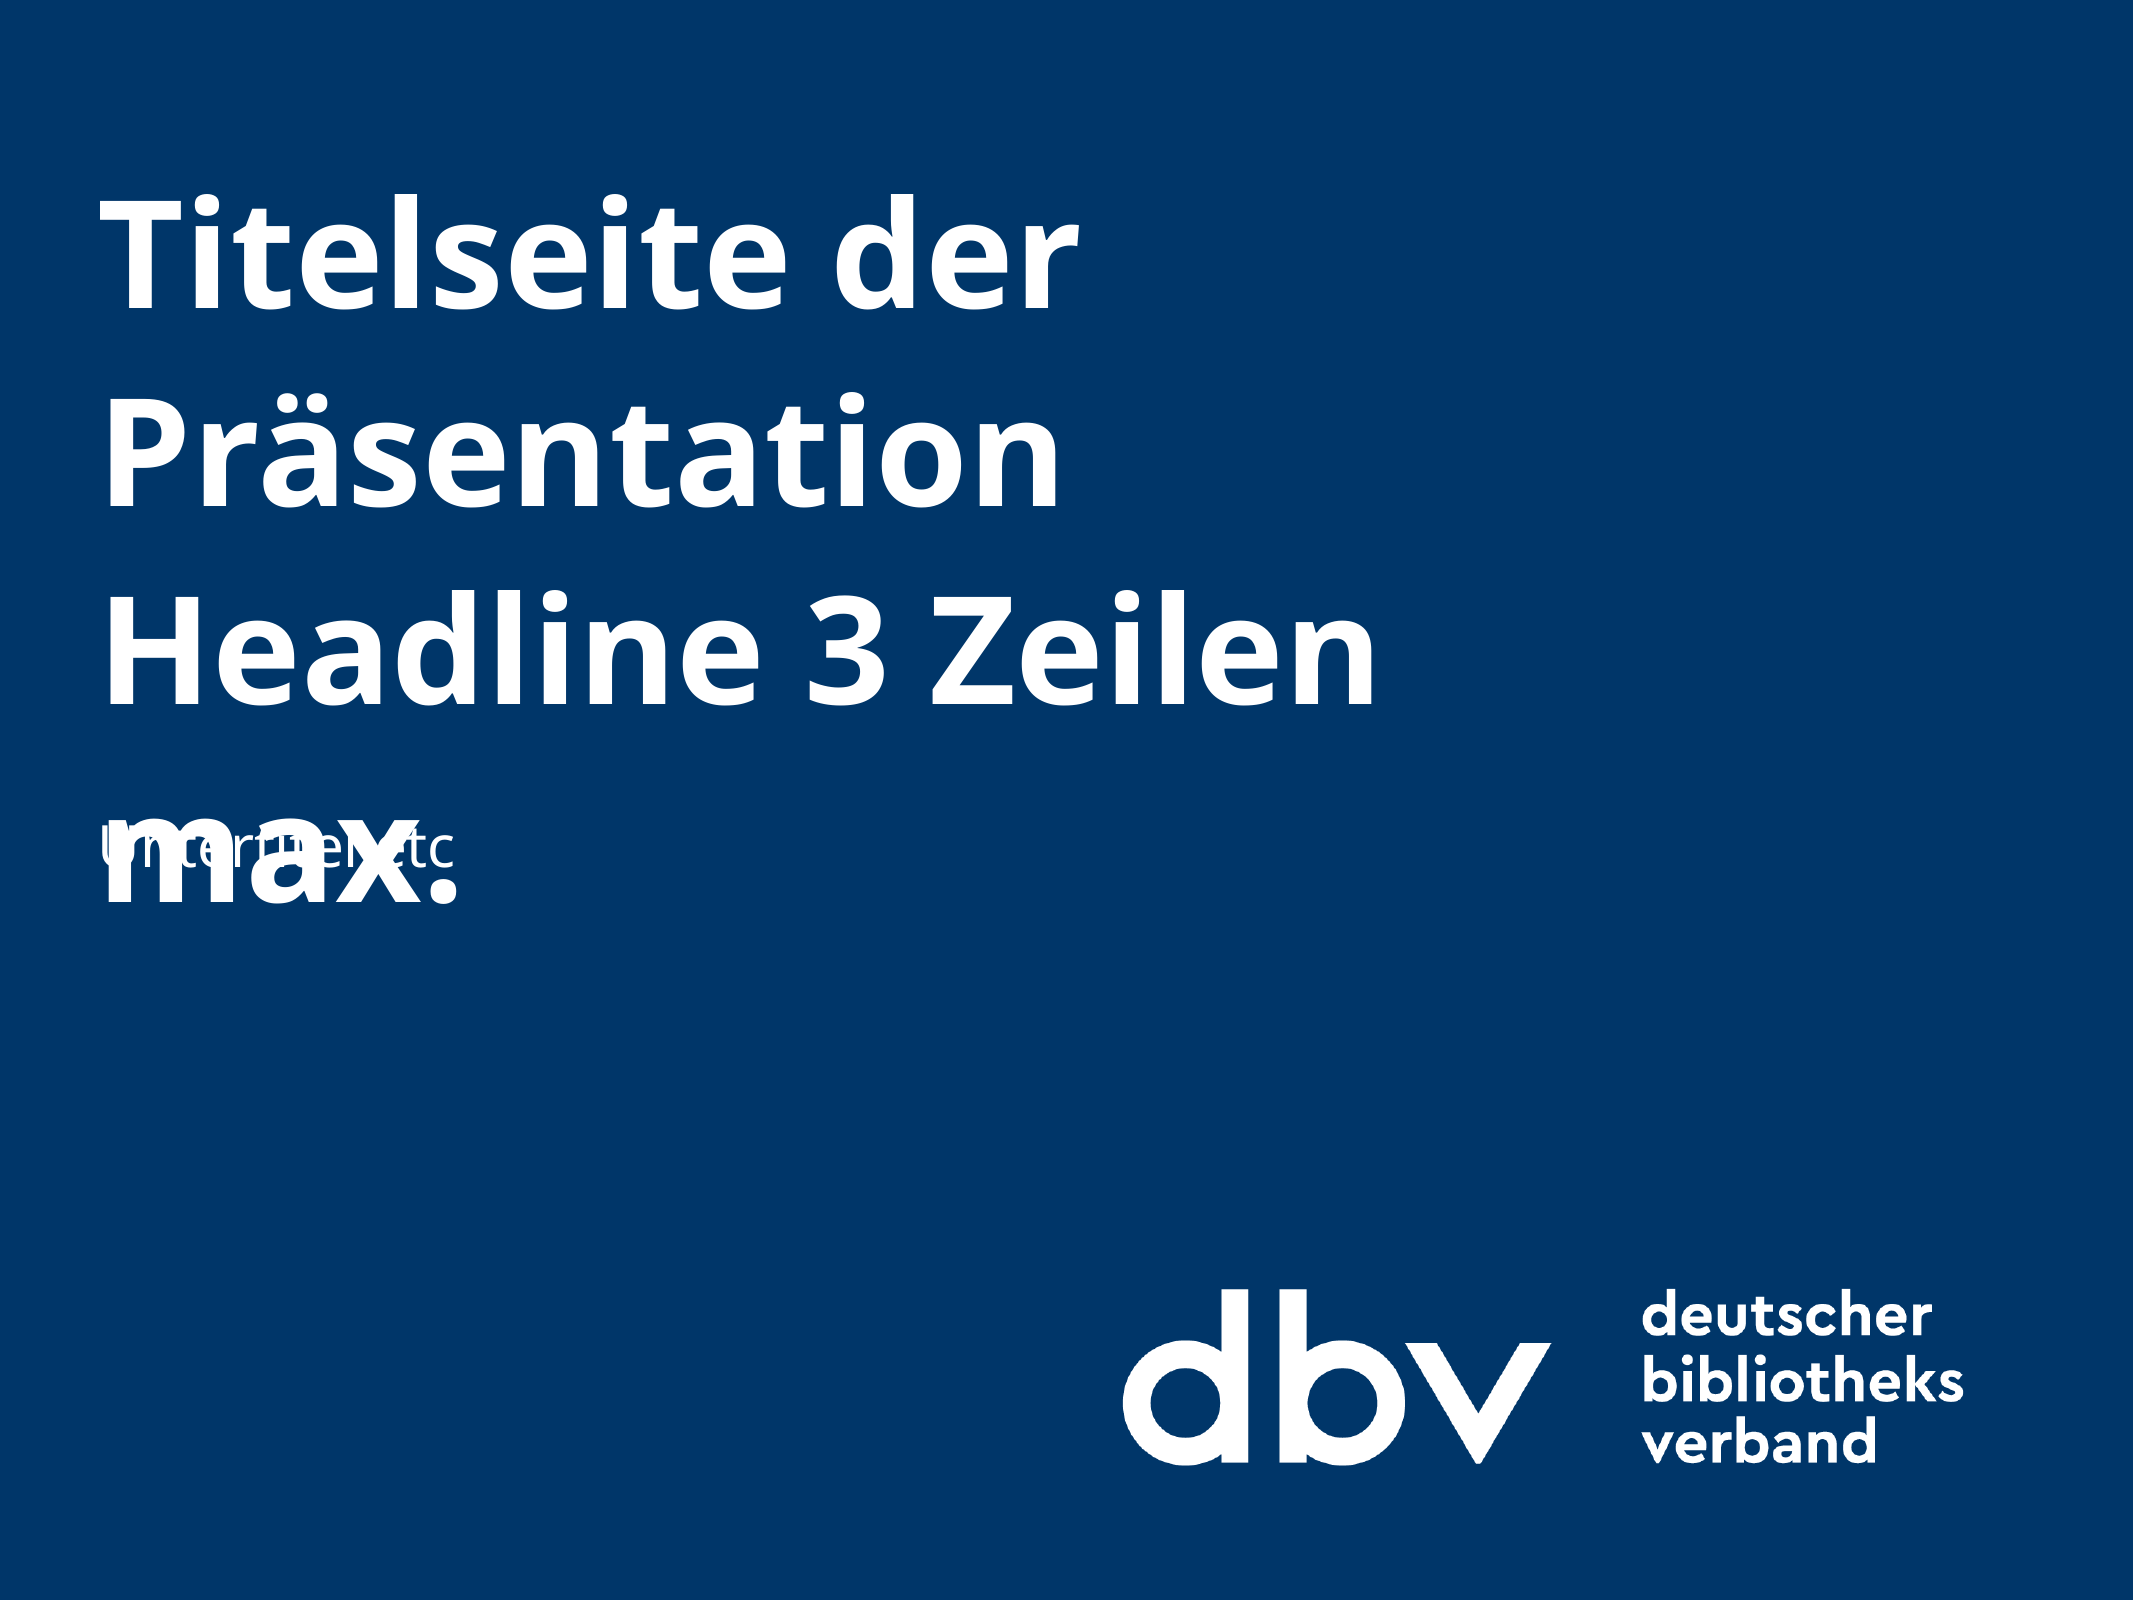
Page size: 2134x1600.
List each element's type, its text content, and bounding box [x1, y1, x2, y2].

list Untertitel etc [83, 737, 2058, 1292]
picture [946, 1116, 2134, 1600]
list Titelseite der Präsentation Headline 3 Zeilen max. [83, 133, 2058, 737]
